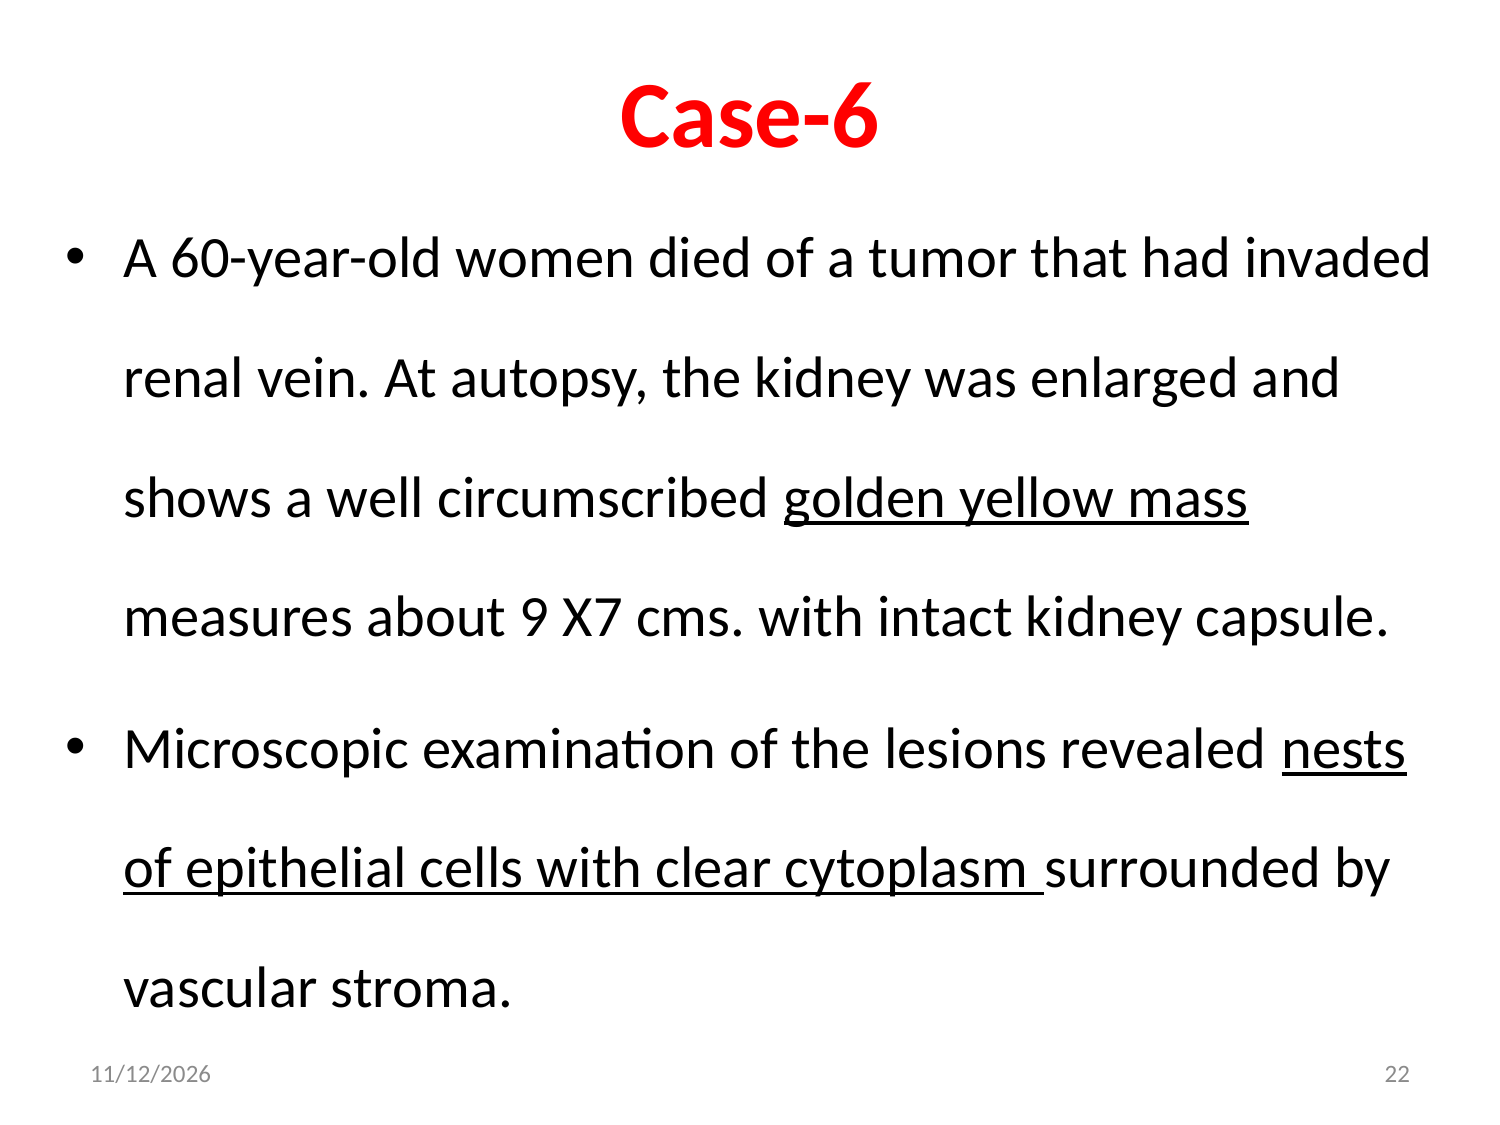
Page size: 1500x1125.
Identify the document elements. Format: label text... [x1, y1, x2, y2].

list A 60-year-old women died of a tumor that had invaded renal vein. At autopsy, the kidney was enlarged and shows a well circumscribed golden yellow mass measures about 9 X7 cms. with intact kidney capsule. Microscopic examination of the lesions revealed nests of epithelial cells with clear cytoplasm surrounded by vascular stroma. [50, 162, 1450, 1075]
slide_number 22 [1074, 1042, 1425, 1103]
title Case-6 [75, 45, 1425, 162]
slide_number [75, 1042, 425, 1103]
